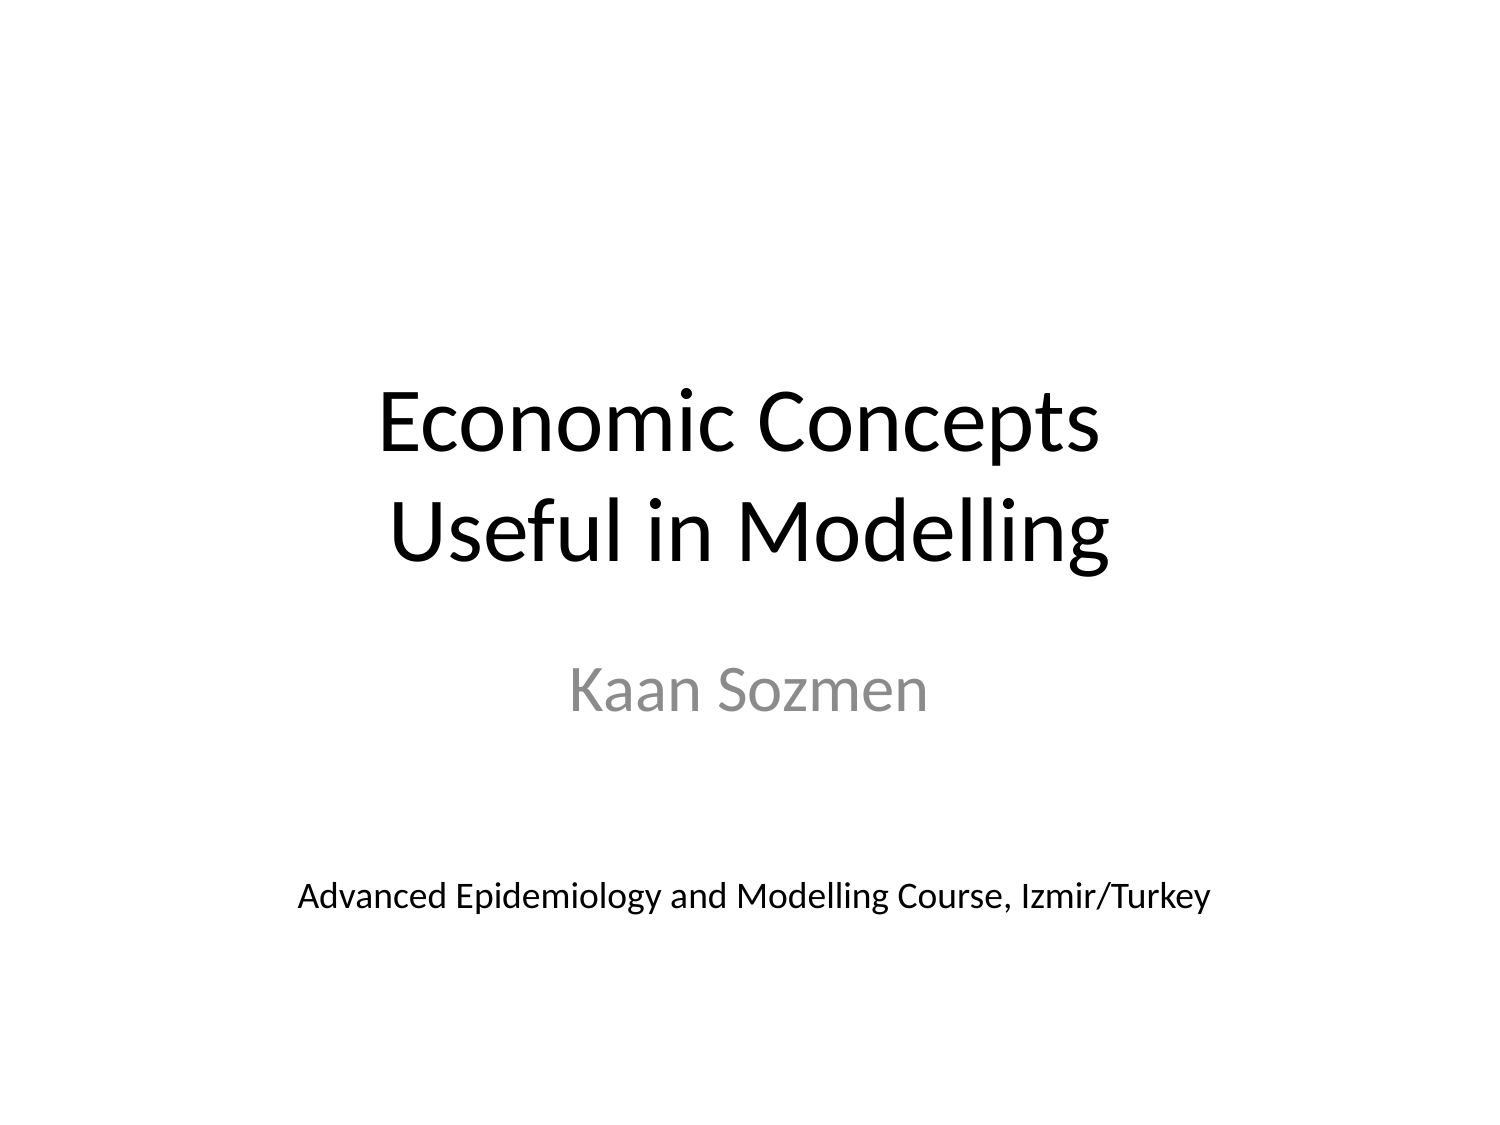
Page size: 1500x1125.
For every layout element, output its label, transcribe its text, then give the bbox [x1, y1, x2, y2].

subtitle Kaan Sozmen [225, 637, 1275, 925]
text_box Advanced Epidemiology and Modelling Course, Izmir/Turkey [282, 864, 1227, 924]
title Economic Concepts Useful in Modelling [112, 349, 1388, 591]
